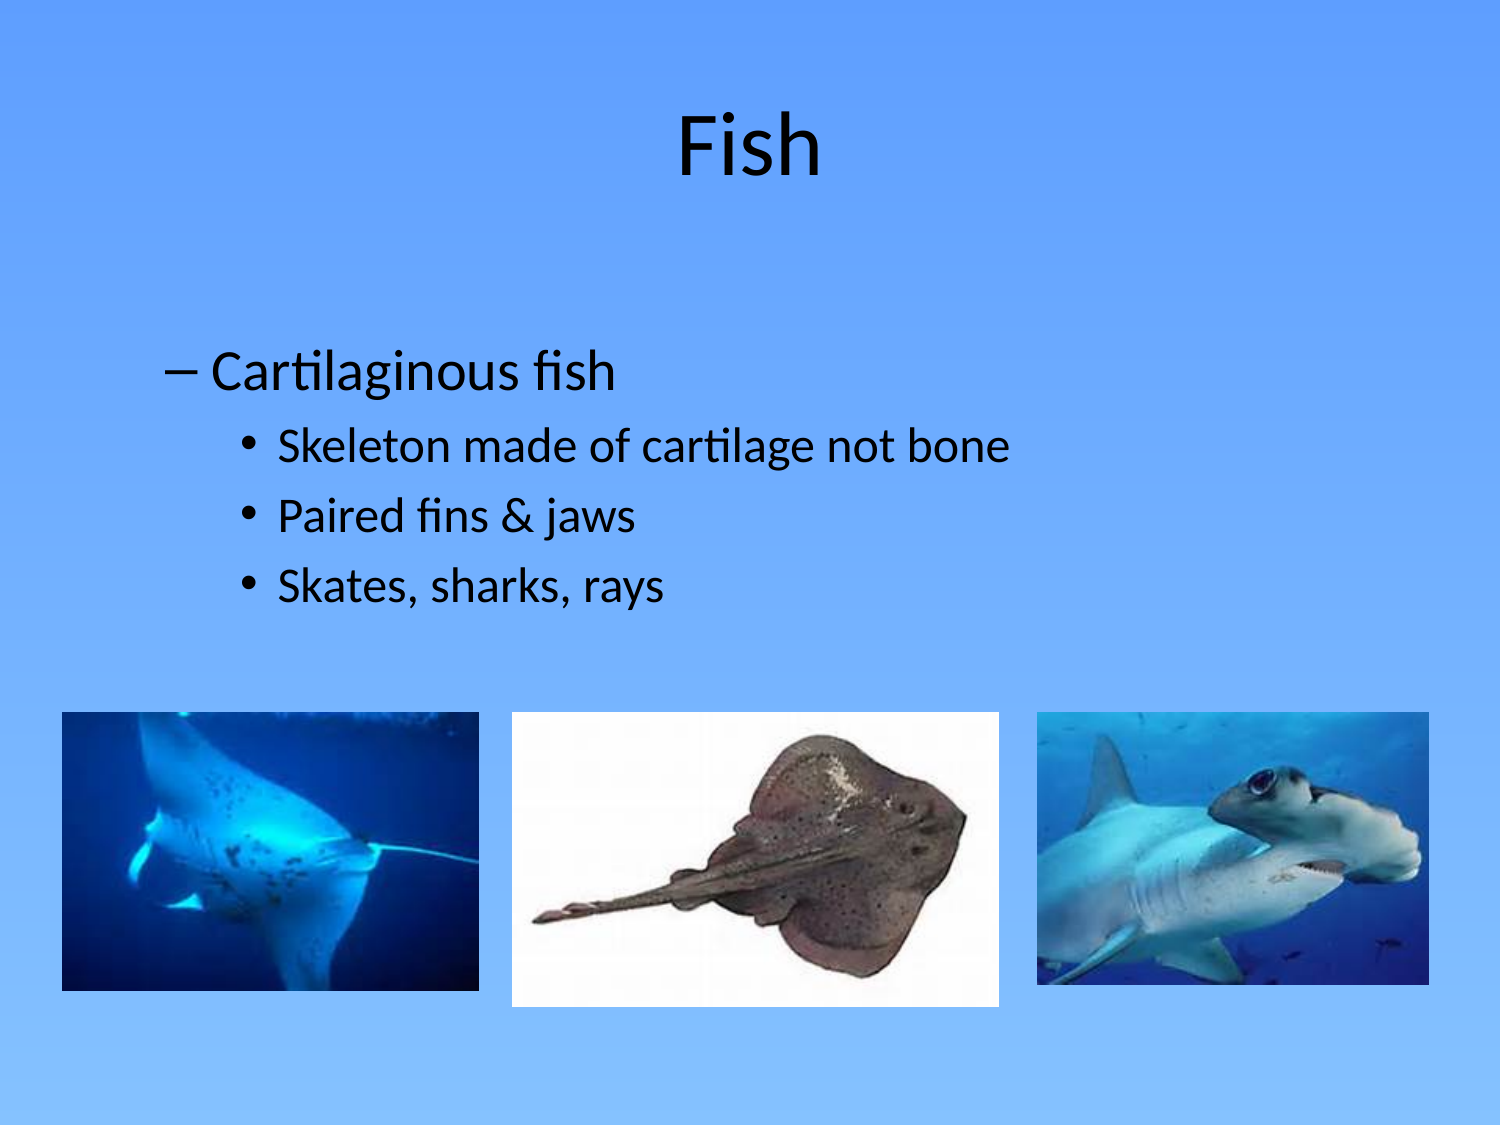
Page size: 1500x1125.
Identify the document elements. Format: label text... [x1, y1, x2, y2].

picture [62, 712, 479, 991]
title Fish [75, 45, 1425, 233]
list Cartilaginous fish Skeleton made of cartilage not bone Paired fins & jaws Skates, sharks, rays [75, 324, 1425, 713]
picture [512, 712, 999, 1007]
picture [1037, 712, 1429, 985]
